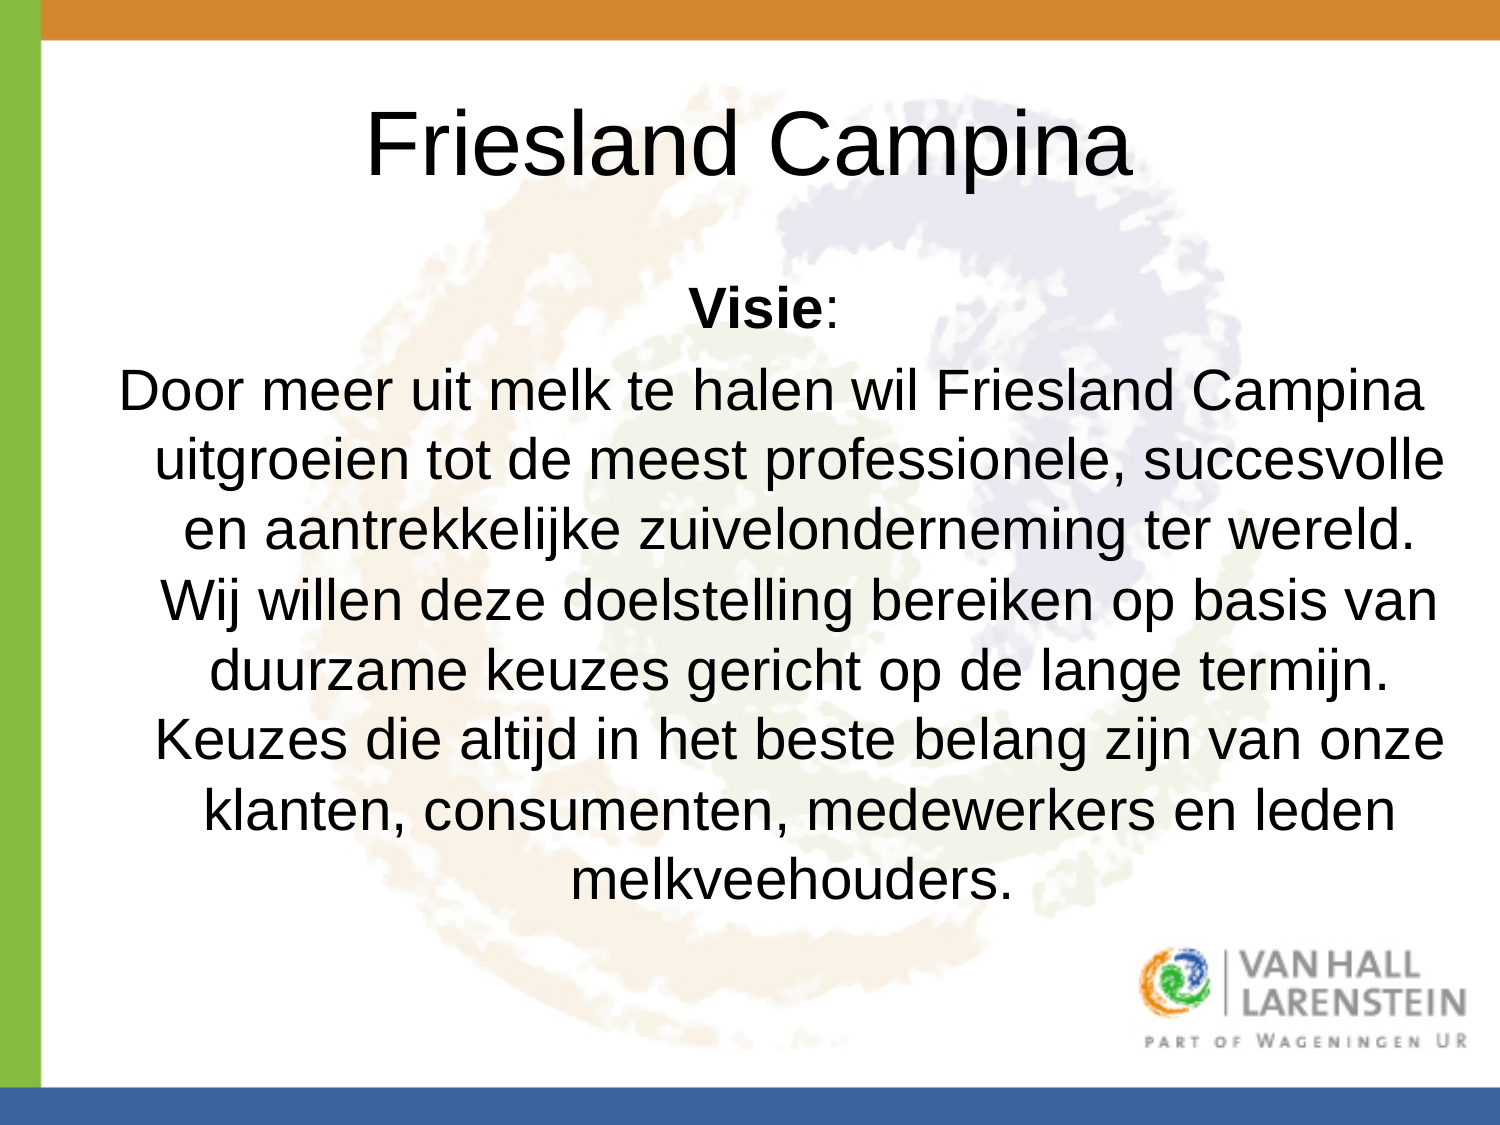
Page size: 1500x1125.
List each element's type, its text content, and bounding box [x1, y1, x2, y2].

list Visie: Door meer uit melk te halen wil Friesland Campina uitgroeien tot de meest professionele, succesvolle en aantrekkelijke zuivelonderneming ter wereld. Wij willen deze doelstelling bereiken op basis van duurzame keuzes gericht op de lange termijn. Keuzes die altijd in het beste belang zijn van onze klanten, consumenten, medewerkers en leden melkveehouders. [75, 262, 1471, 1005]
title Friesland Campina [75, 45, 1425, 233]
picture [0, 0, 1500, 1125]
